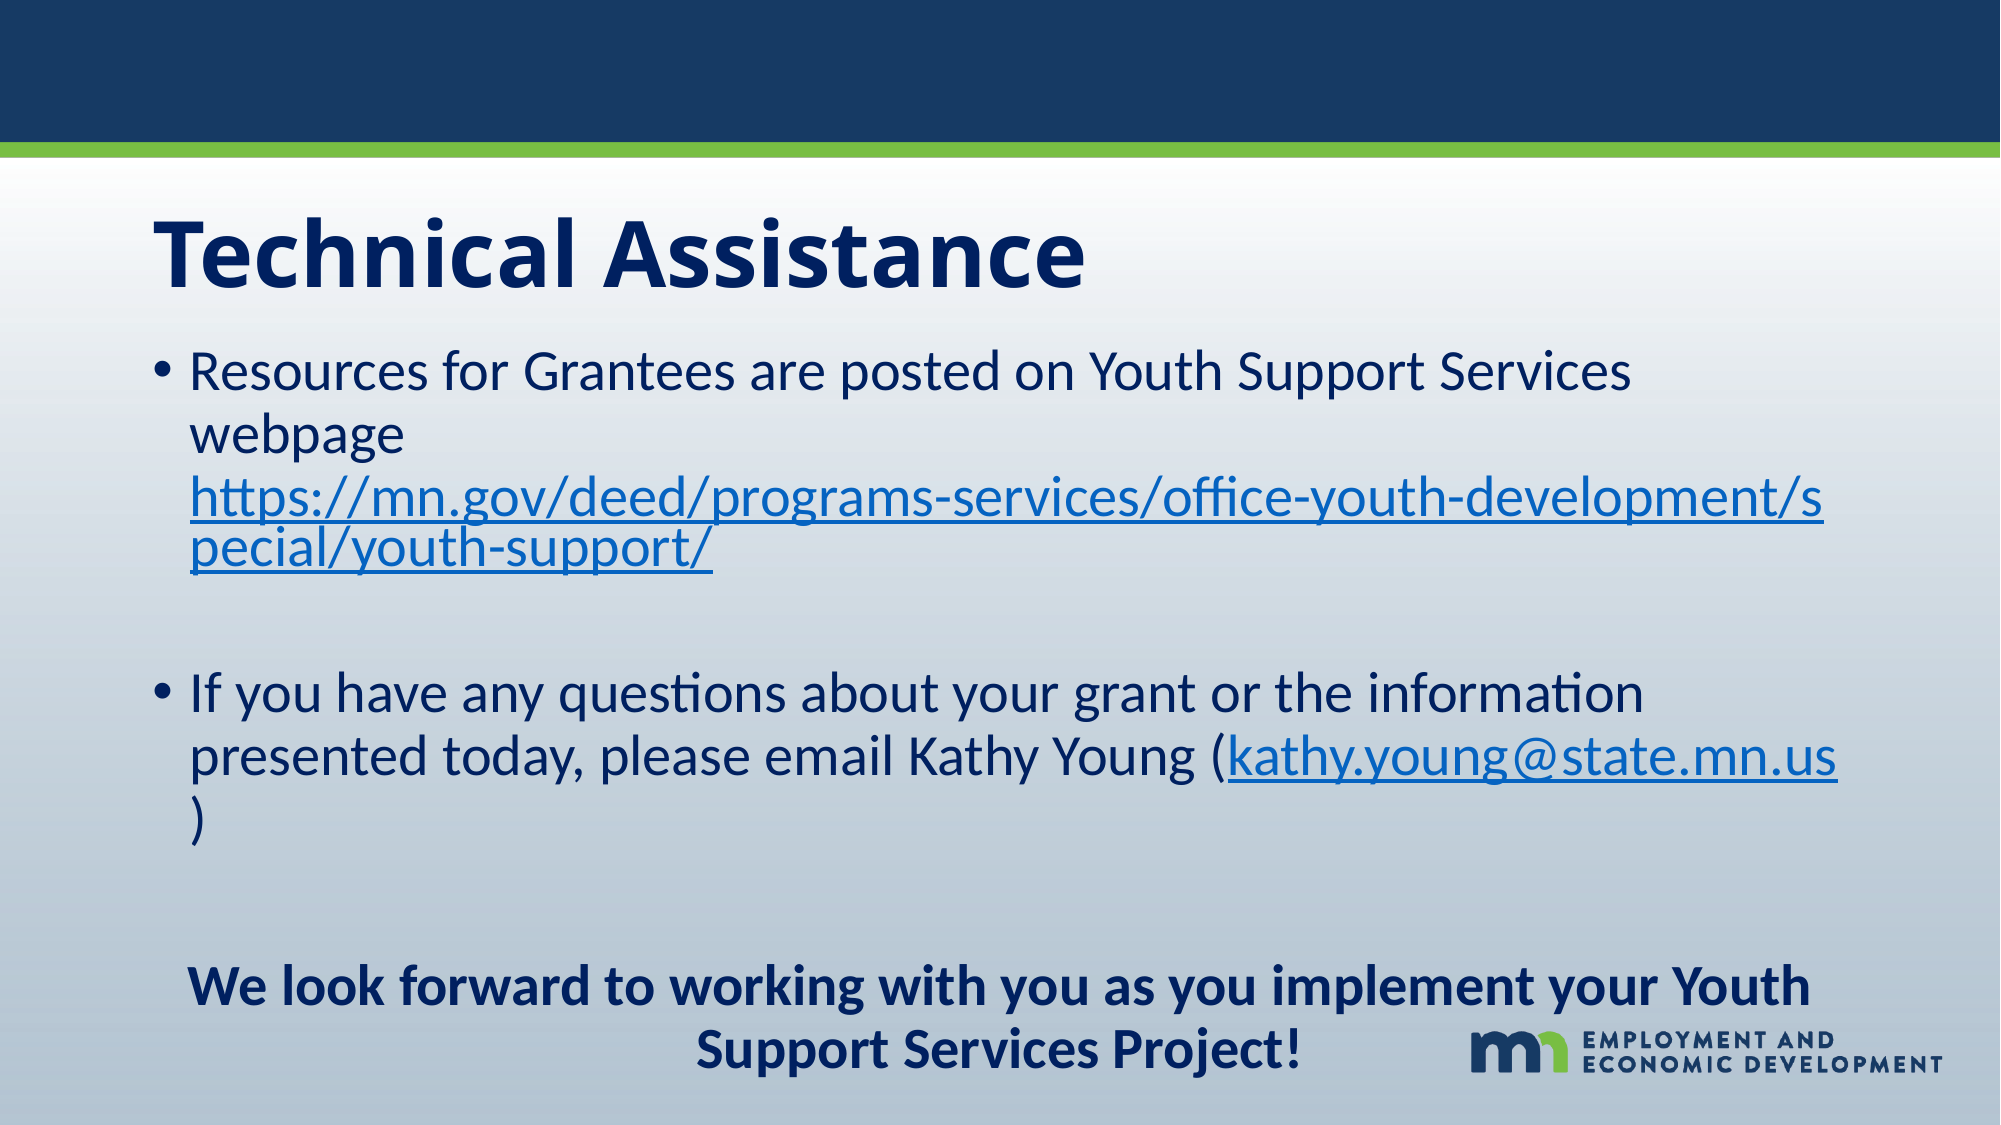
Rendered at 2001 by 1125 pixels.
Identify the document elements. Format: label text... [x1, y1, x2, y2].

title Technical Assistance [137, 149, 1863, 332]
picture [0, 0, 2000, 1125]
list Resources for Grantees are posted on Youth Support Services webpage https://mn.gov/deed/programs-services/office-youth-development/special/youth-support/ If you have any questions about your grant or the information presented today, please email Kathy Young (kathy.young@state.mn.us) We look forward to working with you as you implement your Youth Support Services Project! [137, 332, 1863, 1047]
